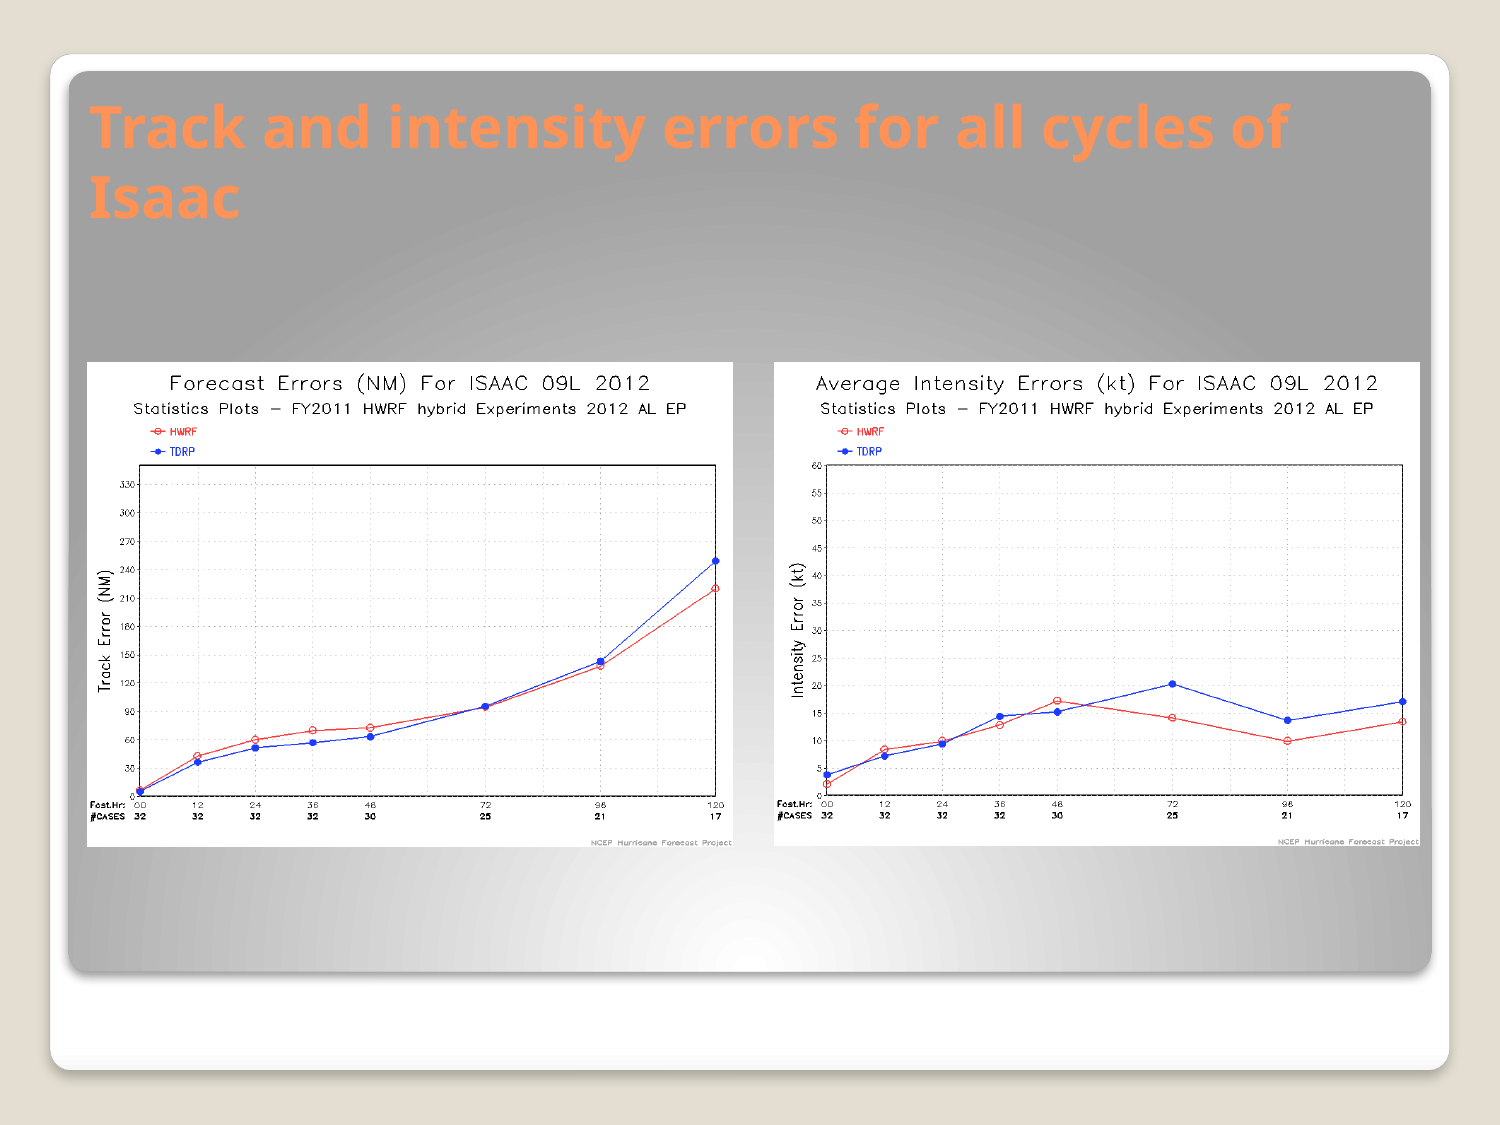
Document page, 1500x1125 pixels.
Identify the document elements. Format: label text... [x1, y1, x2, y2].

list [87, 362, 733, 847]
title Track and intensity errors for all cycles of Isaac [75, 50, 1425, 238]
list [774, 362, 1420, 847]
